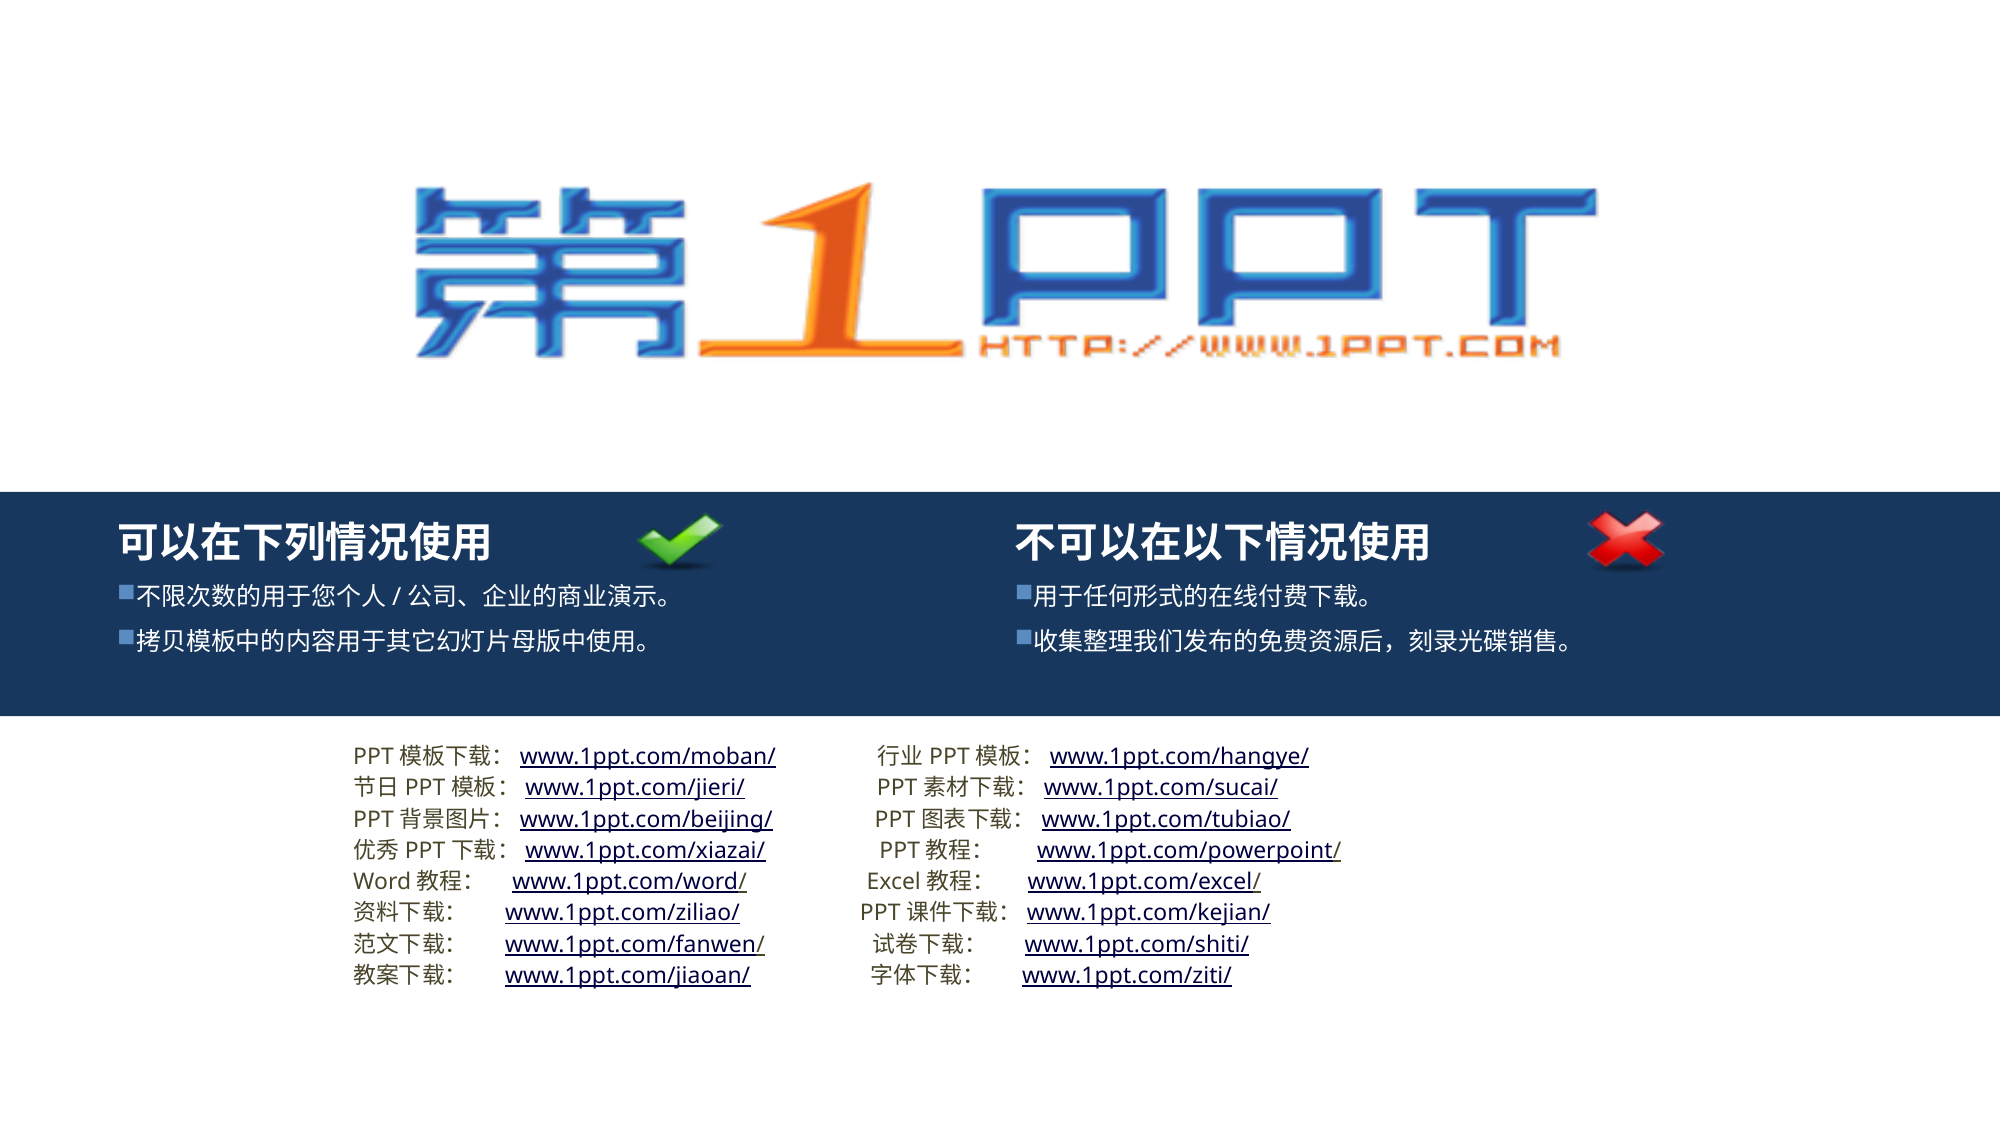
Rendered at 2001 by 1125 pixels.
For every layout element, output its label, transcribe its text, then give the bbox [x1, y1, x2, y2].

text_box 不可以在以下情况使用 用于任何形式的在线付费下载。 收集整理我们发布的免费资源后，刻录光碟销售。 [999, 508, 1898, 762]
picture [637, 507, 724, 573]
picture [1581, 507, 1669, 573]
text_box [0, 491, 2000, 717]
text_box 可以在下列情况使用 不限次数的用于您个人/公司、企业的商业演示。 拷贝模板中的内容用于其它幻灯片母版中使用。 [102, 508, 1000, 774]
picture [179, 51, 1867, 492]
text_box PPT模板下载：www.1ppt.com/moban/ 行业PPT模板：www.1ppt.com/hangye/ 节日PPT模板：www.1ppt.com/jieri/ PPT素材下载：www.1ppt.com/sucai/ PPT背景图片：www.1ppt.com/beijing/ PPT图表下载：www.1ppt.com/tubiao/ 优秀PPT下载：www.1ppt.com/xiazai/ PPT教程： www.1ppt.com/powerpoint/ Word教程： www.1ppt.com/word/ Excel教程： www.1ppt.com/excel/ 资料下载： www.1ppt.com/ziliao/ PPT课件下载：www.1ppt.com/kejian/ 范文下载： www.1ppt.com/fanwen/ 试卷下载： www.1ppt.com/shiti/ 教案下载： www.1ppt.com/jiaoan/ 字体下载： www.1ppt.com/ziti/ [336, 762, 1752, 1008]
